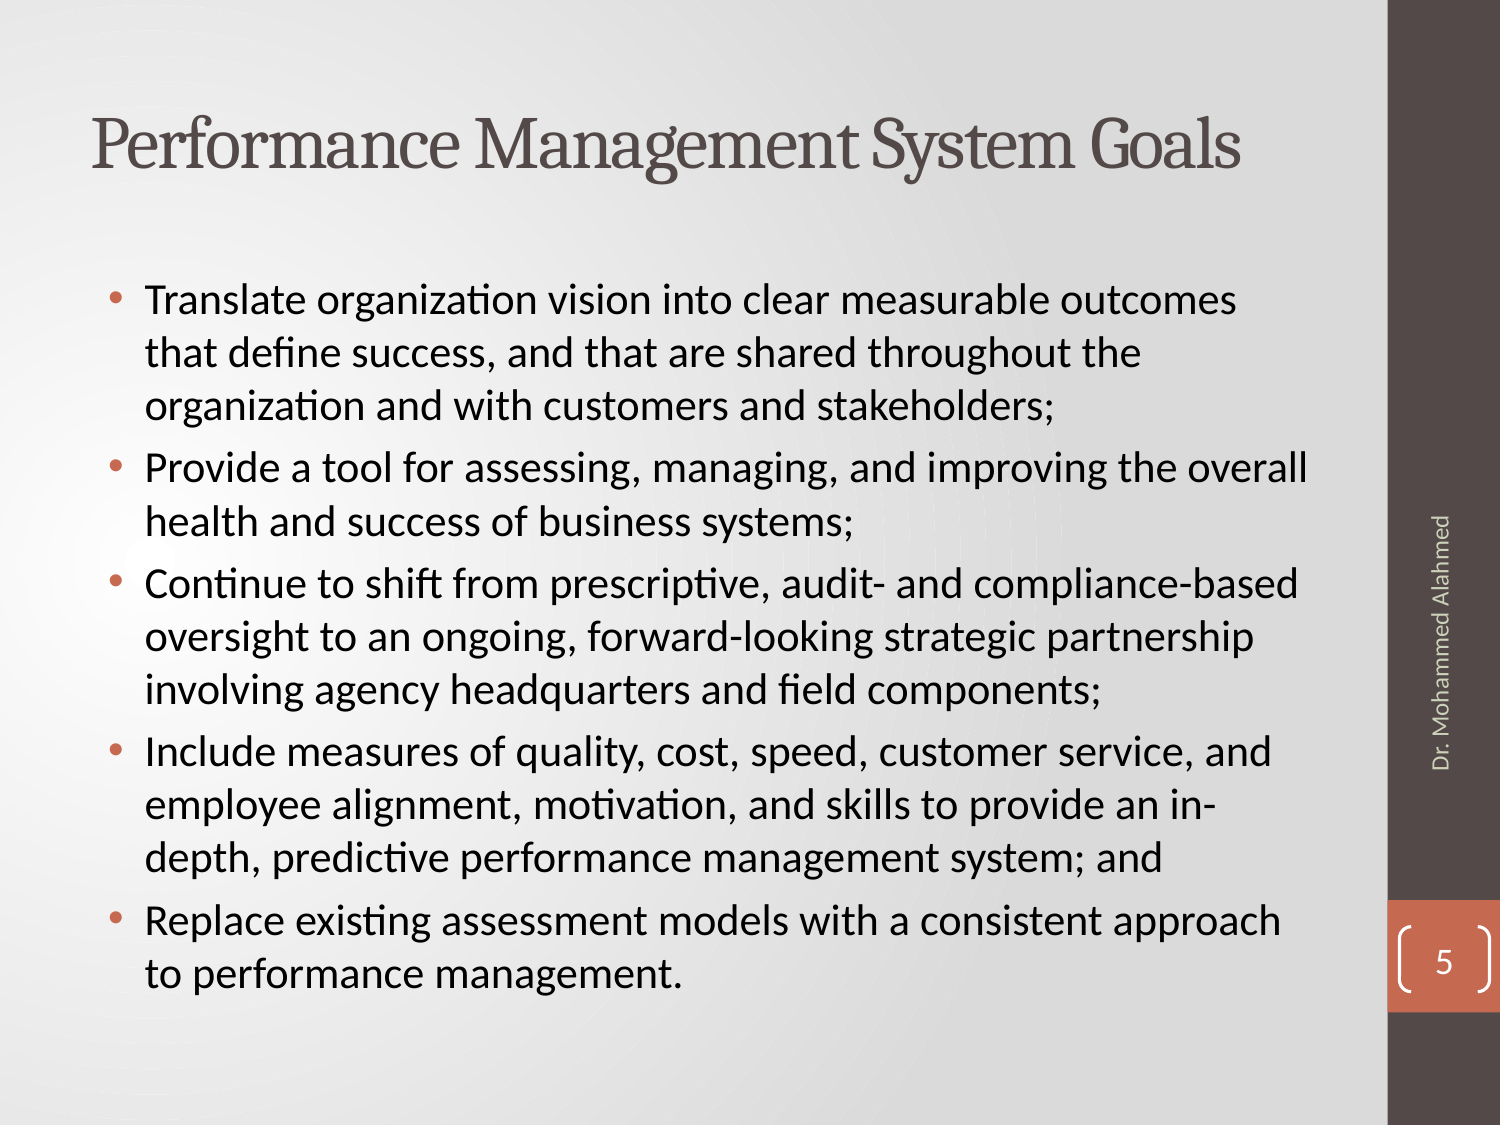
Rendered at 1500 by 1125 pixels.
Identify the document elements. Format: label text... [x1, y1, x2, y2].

title Performance Management System Goals [75, 45, 1325, 233]
list Translate organization vision into clear measurable outcomes that define success, and that are shared throughout the organization and with customers and stakeholders; Provide a tool for assessing, managing, and improving the overall health and success of business systems; Continue to shift from prescriptive, audit- and compliance-based oversight to an ongoing, forward-looking strategic partnership involving agency headquarters and field components; Include measures of quality, cost, speed, customer service, and employee alignment, motivation, and skills to provide an in-depth, predictive performance management system; and Replace existing assessment models with a consistent approach to performance management. [75, 262, 1325, 1050]
footer Dr. Mohammed Alahmed [1408, 500, 1469, 889]
slide_number 5 [1397, 925, 1492, 994]
